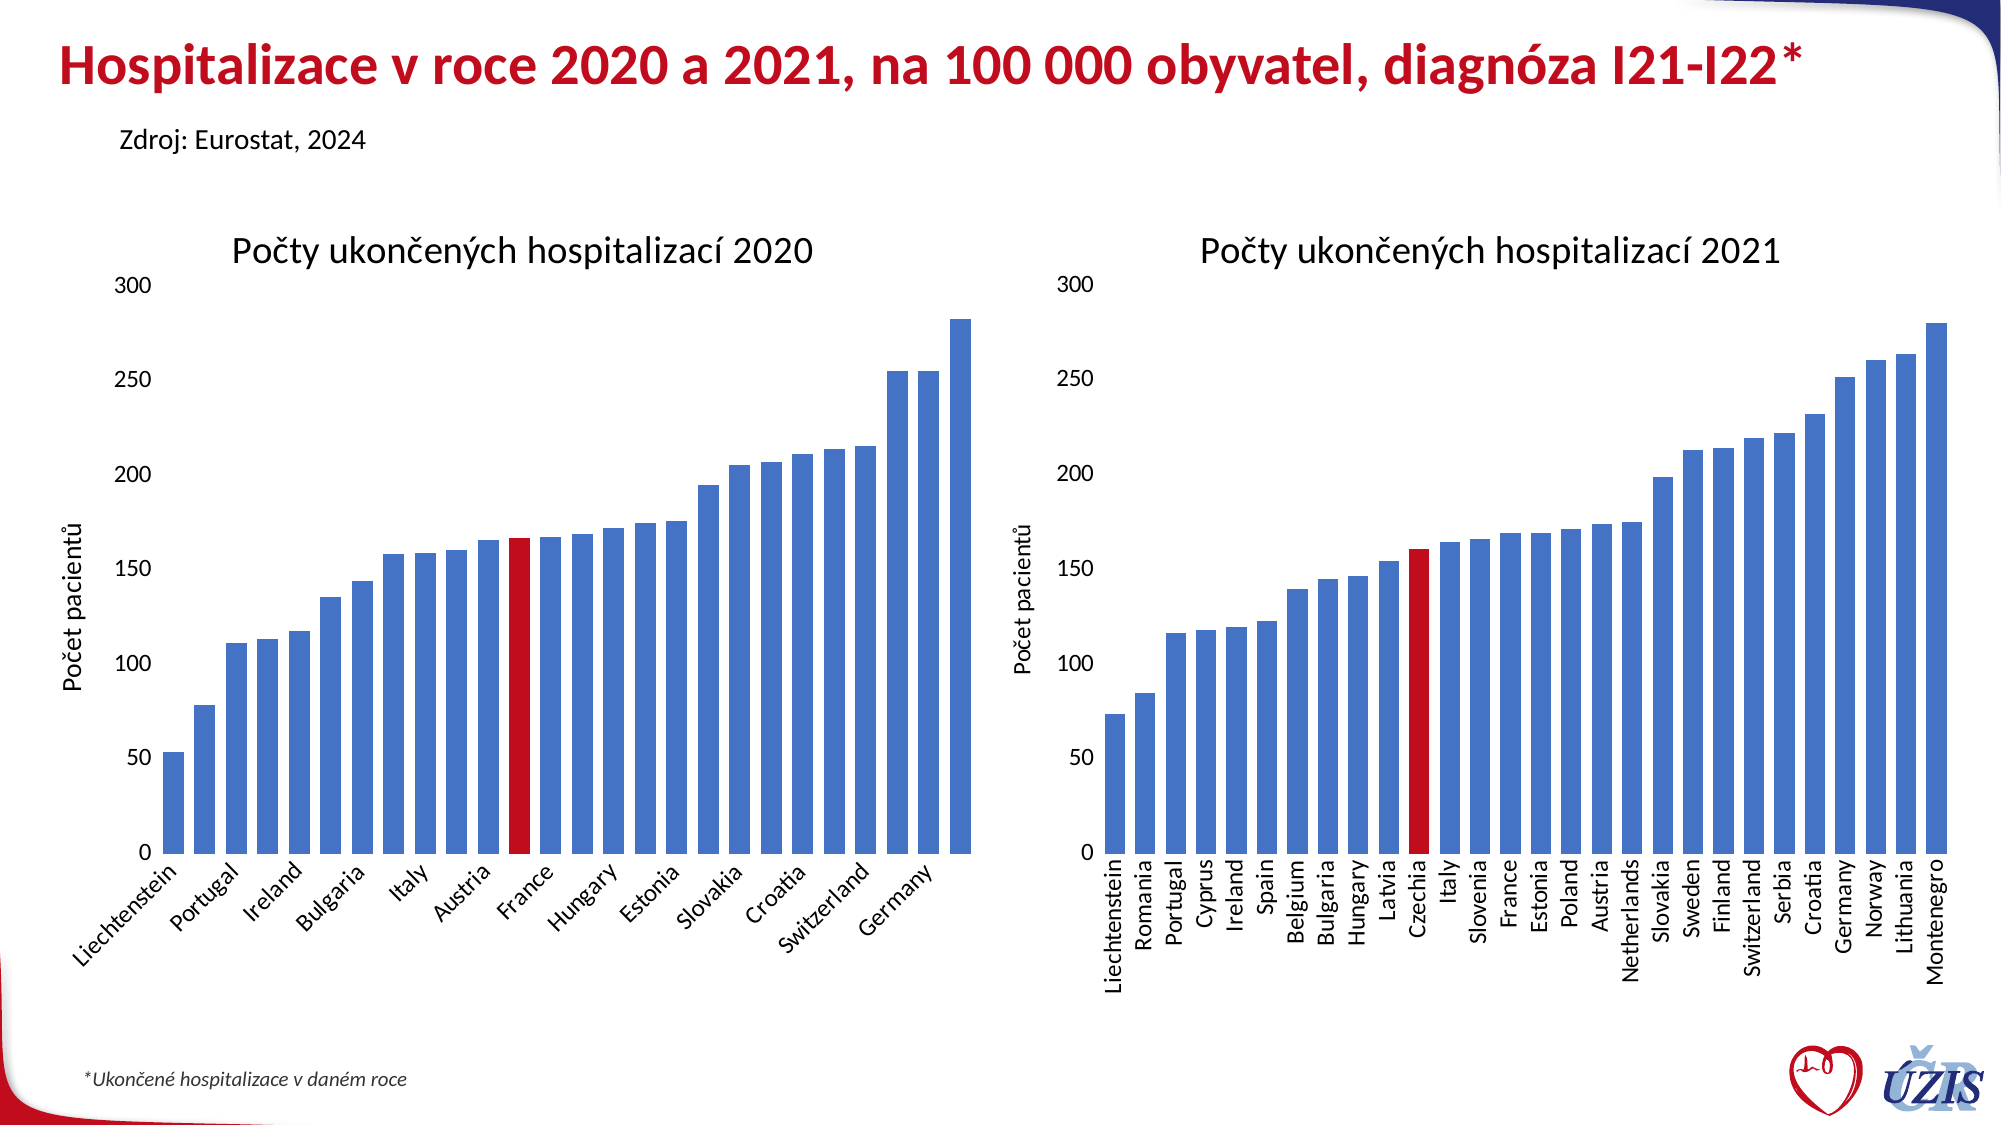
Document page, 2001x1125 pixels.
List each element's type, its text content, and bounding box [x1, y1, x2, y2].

title Hospitalizace v roce 2020 a 2021, na 100 000 obyvatel, diagnóza I21-I22* [44, 26, 1947, 113]
text_box Zdroj: Eurostat, 2024 [104, 112, 486, 163]
chart [50, 197, 996, 1025]
chart [1004, 197, 1979, 1030]
text_box *Ukončené hospitalizace v daném roce [67, 1058, 1079, 1099]
